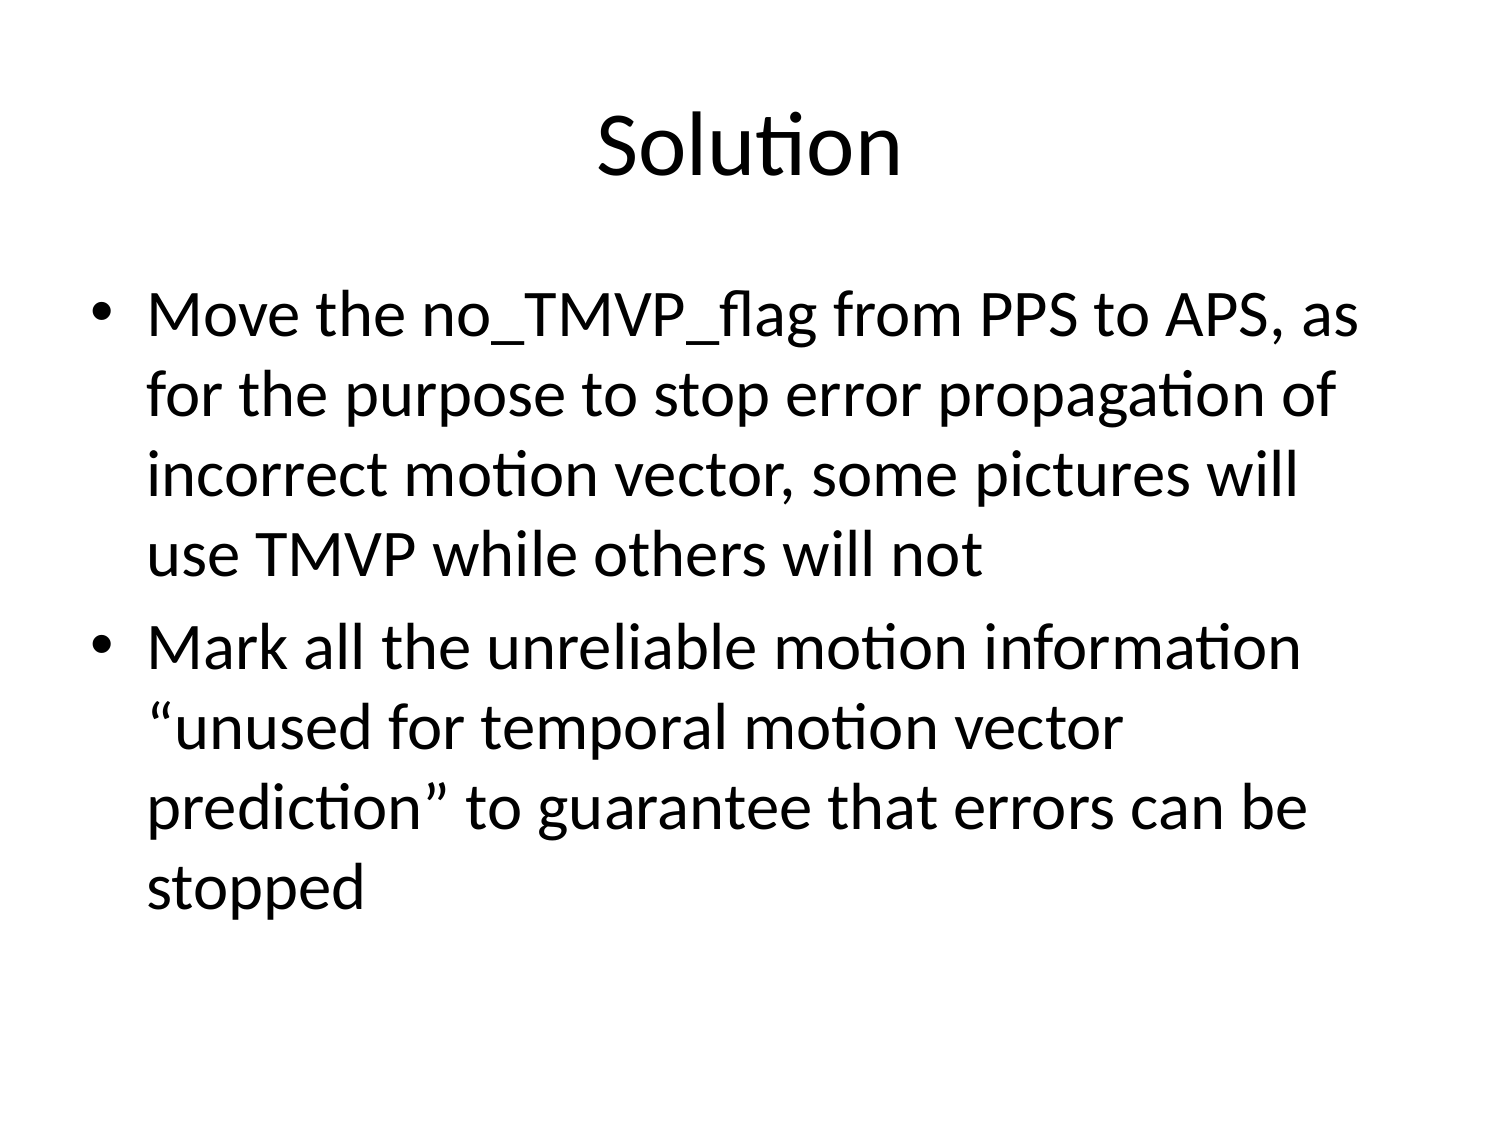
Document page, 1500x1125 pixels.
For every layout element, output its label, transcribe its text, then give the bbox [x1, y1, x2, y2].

list Move the no_TMVP_flag from PPS to APS, as for the purpose to stop error propagation of incorrect motion vector, some pictures will use TMVP while others will not Mark all the unreliable motion information “unused for temporal motion vector prediction” to guarantee that errors can be stopped [75, 262, 1425, 1005]
title Solution [75, 45, 1425, 233]
